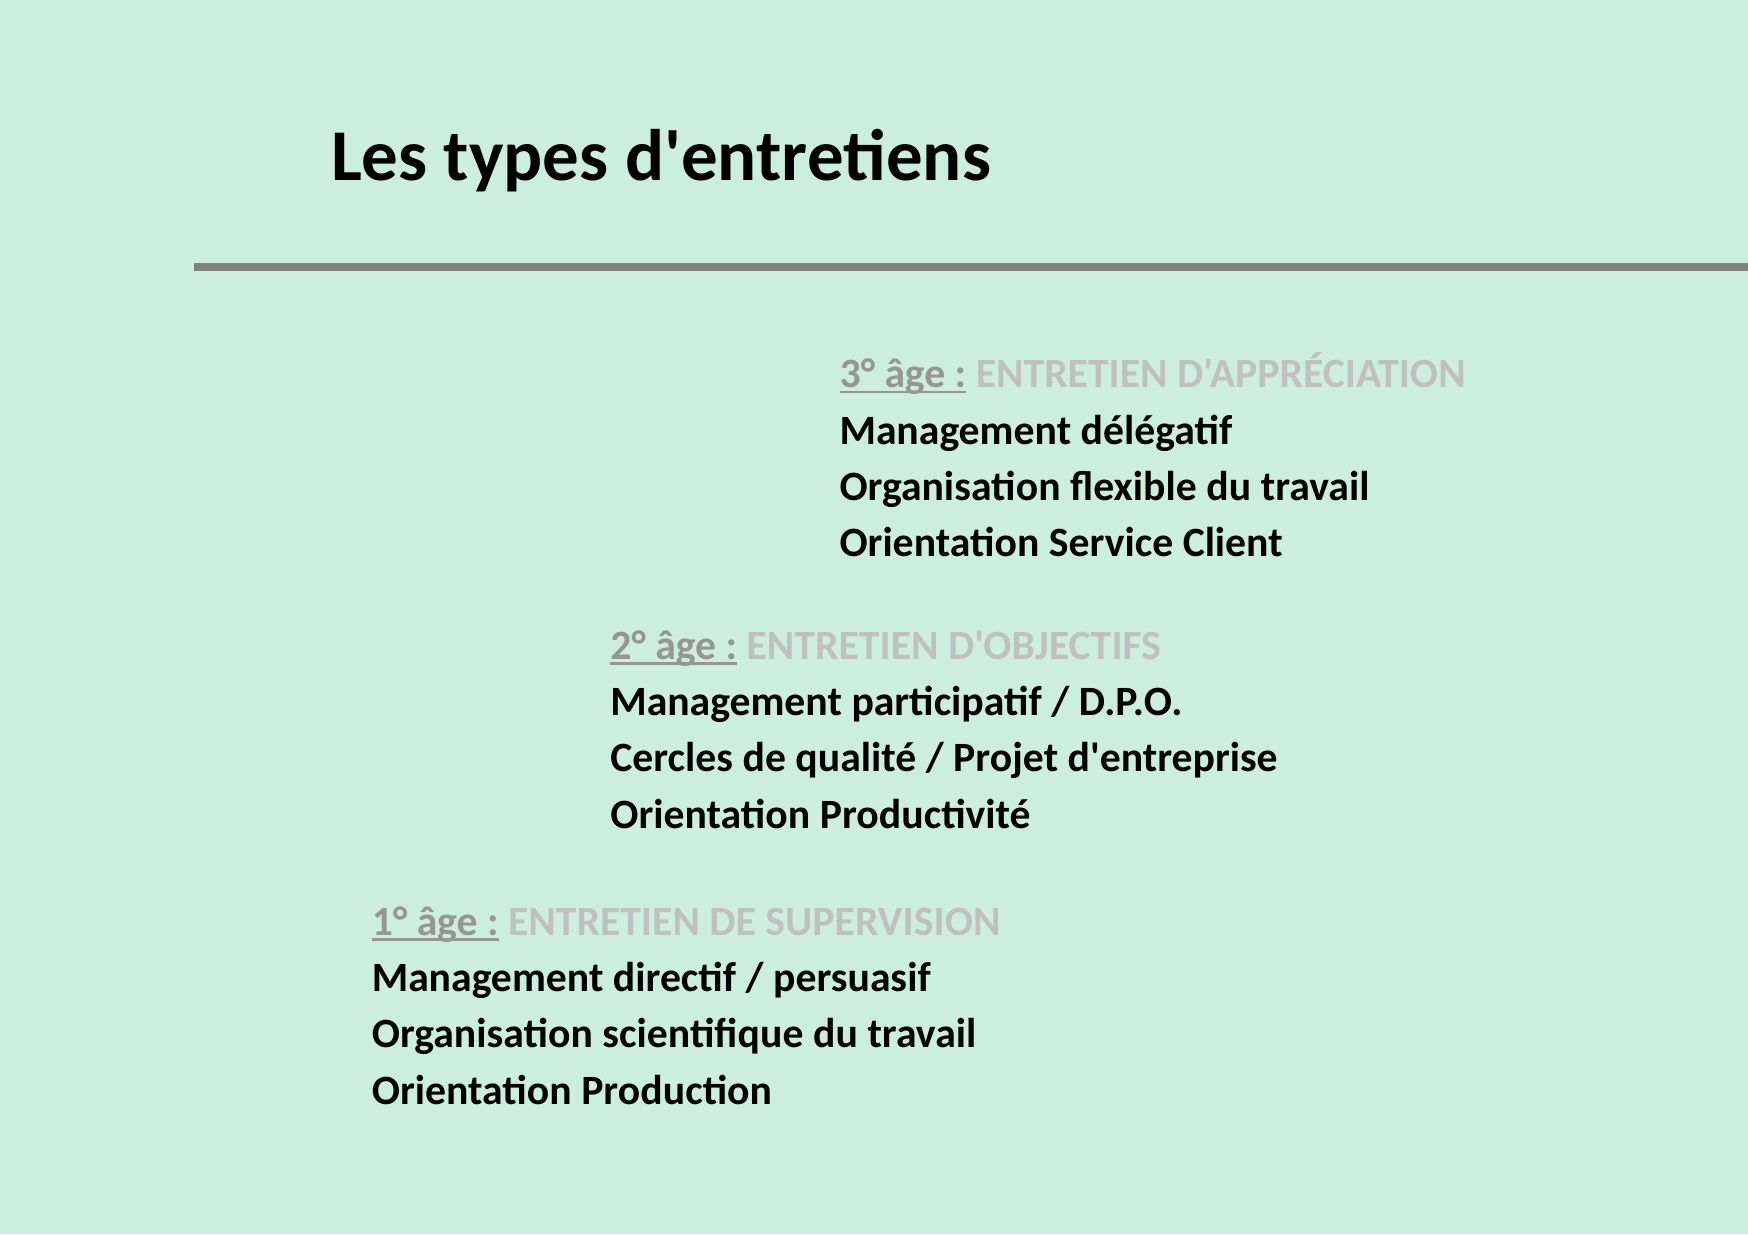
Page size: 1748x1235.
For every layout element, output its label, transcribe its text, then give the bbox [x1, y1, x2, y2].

text_box 2° âge : ENTRETIEN D'OBJECTIFS Management participatif / D.P.O. Cercles de qualité / Projet d'entreprise Orientation Productivité [610, 617, 1469, 837]
text_box [195, 264, 1748, 271]
text_box Les types d'entretiens [331, 107, 1570, 196]
text_box 3° âge : ENTRETIEN D'APPRÉCIATION Management délégatif Organisation flexible du travail Orientation Service Client [839, 346, 1684, 566]
text_box 1° âge : ENTRETIEN DE SUPERVISION Management directif / persuasif Organisation scientifique du travail Orientation Production [371, 893, 1240, 1113]
